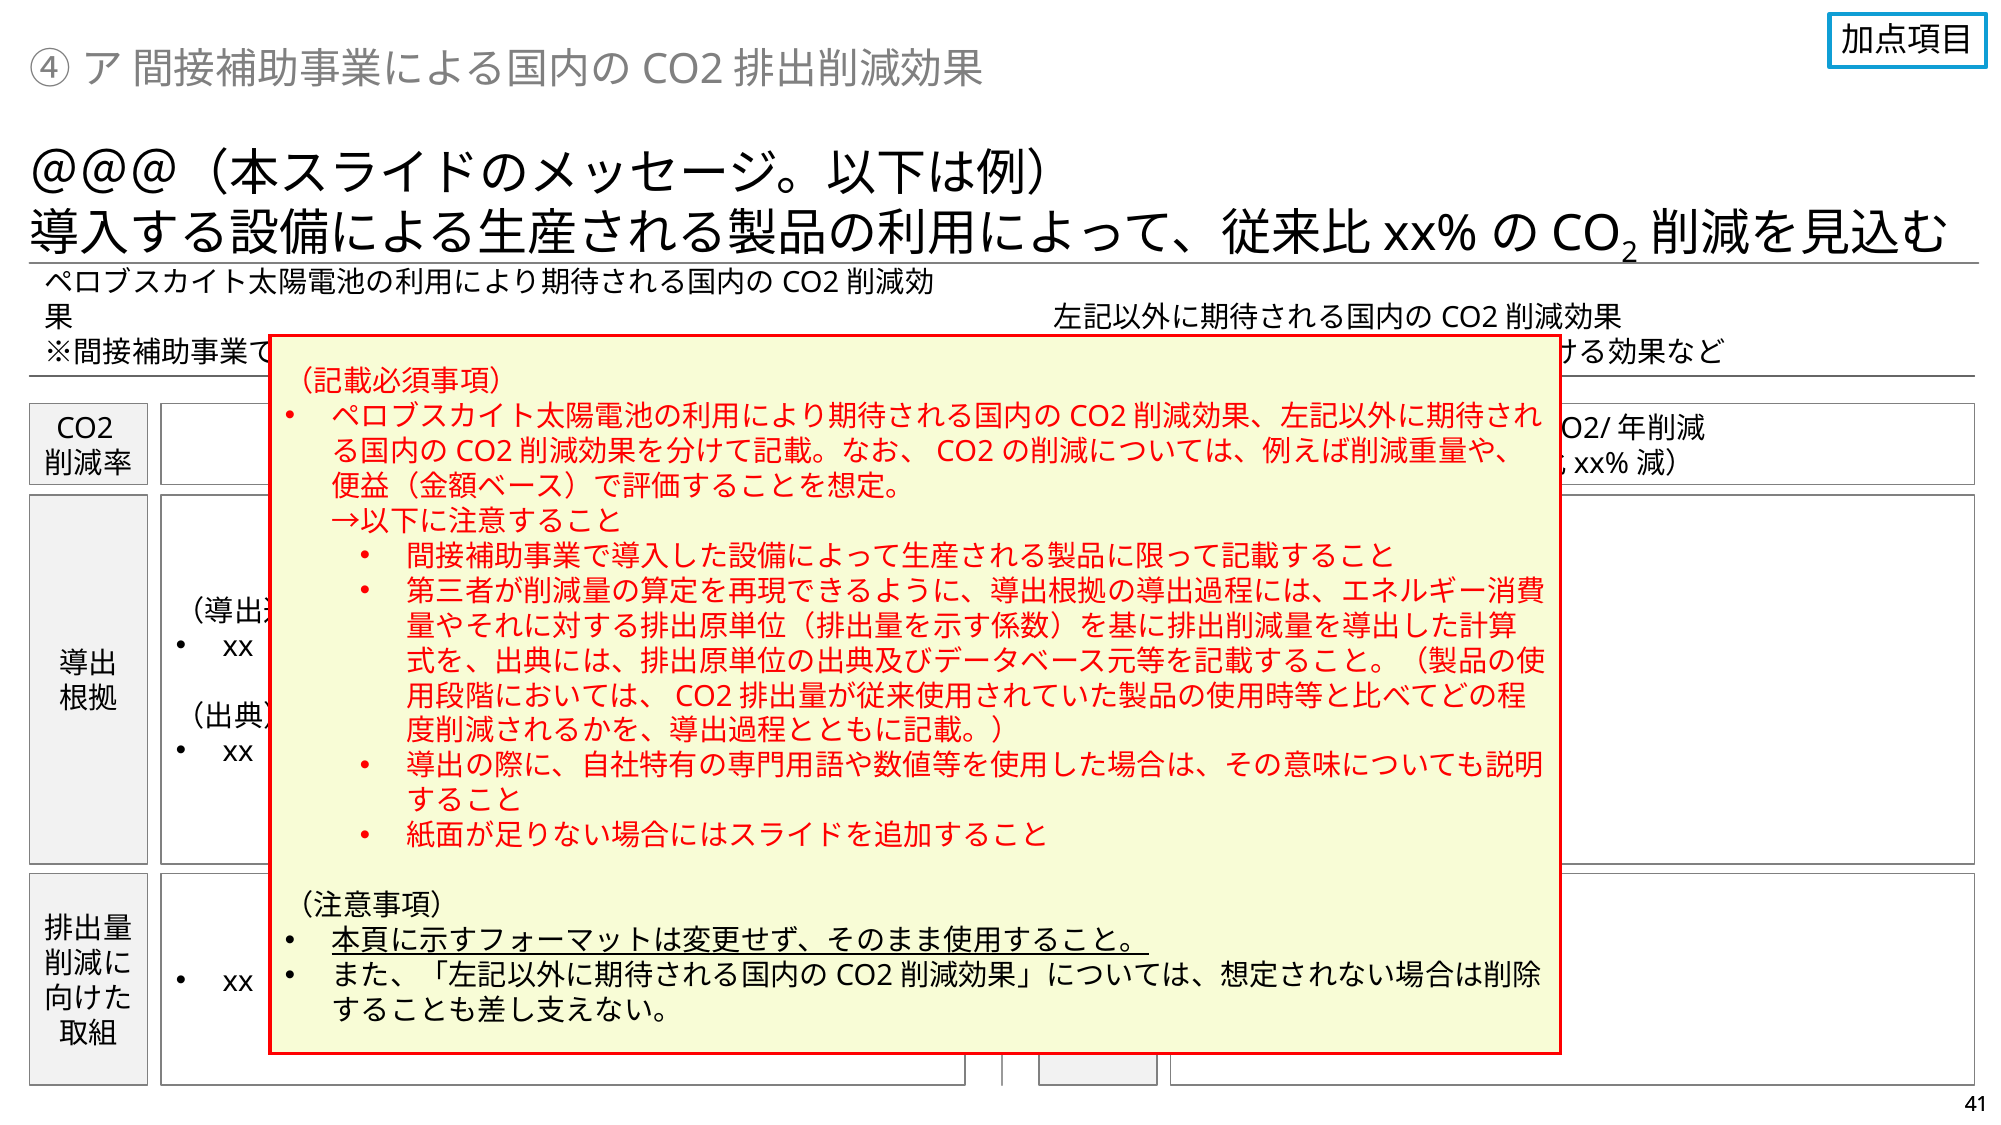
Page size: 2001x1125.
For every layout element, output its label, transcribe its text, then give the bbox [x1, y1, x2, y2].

text_box CO2削減率 [28, 402, 149, 486]
text_box （導出過程） Xx （出典） xx [1562, 493, 1976, 865]
text_box （記載必須事項） ペロブスカイト太陽電池の利用により期待される国内のCO2削減効果、左記以外に期待される国内のCO2削減効果を分けて記載。なお、CO2の削減については、例えば削減重量や、便益（金額ベース）で評価することを想定。 →以下に注意すること 間接補助事業で導入した設備によって生産される製品に限って記載すること 第三者が削減量の算定を再現できるように、導出根拠の導出過程には、エネルギー消費量やそれに対する排出原単位（排出量を示す係数）を基に排出削減量を導出した計算式を、出典には、排出原単位の出典及びデータベース元等を記載すること。（製品の使用段階においては、CO2排出量が従来使用されていた製品の使用時等と比べてどの程度削減されるかを、導出過程とともに記載。） 導出の際に、自社特有の専門用語や数値等を使用した場合は、その意味についても説明すること 紙面が足りない場合にはスライドを追加すること （注意事項） 本頁に示すフォーマットは変更せず、そのまま使用すること。 また、「左記以外に期待される国内のCO2削減効果」については、想定されない場合は削除することも差し支えない。 [268, 334, 1562, 1055]
text_box ＠＠＠（本スライドのメッセージ。以下は例） 導入する設備による生産される製品の利用によって、従来比xx%のCO2削減を見込む [29, 147, 1979, 262]
text_box （導出過程） xx （出典） xx [159, 493, 268, 865]
text_box xxトンCO2/年削減 （従来比xx%減） [1562, 402, 1976, 486]
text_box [28, 294, 966, 377]
text_box xx [1169, 872, 1976, 1087]
text_box xxトンCO2/年削減 （従来比xx%減） [159, 402, 268, 486]
text_box 排出量 削減に 向けた 取組 [1037, 1055, 1159, 1087]
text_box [1038, 294, 1975, 377]
text_box xx [159, 872, 966, 1087]
text_box ④ア 間接補助事業による国内のCO2排出削減効果 [29, 47, 1802, 94]
text_box 排出量 削減に 向けた 取組 [28, 872, 149, 1087]
text_box 導出 根拠 [28, 493, 149, 865]
text_box 加点項目 [1829, 13, 1986, 68]
